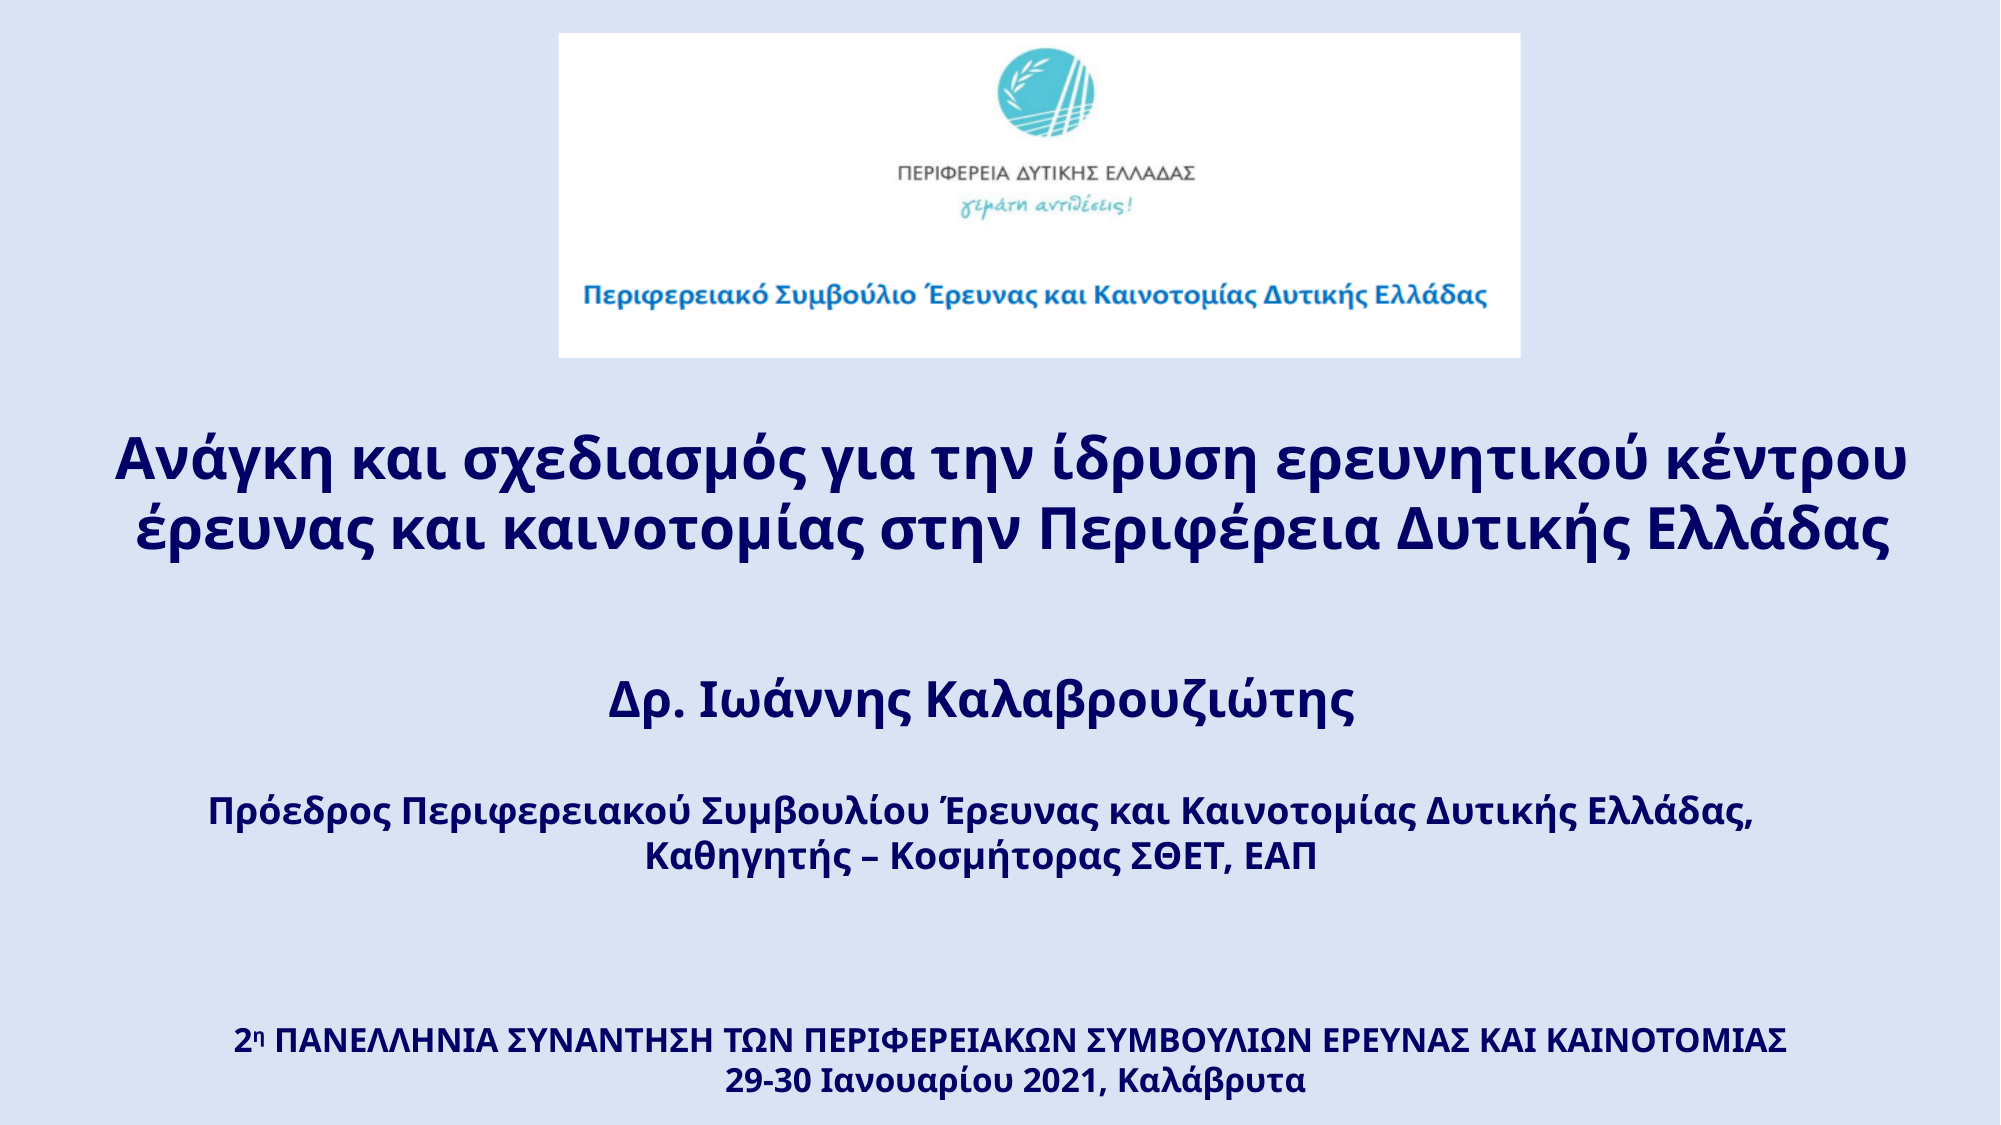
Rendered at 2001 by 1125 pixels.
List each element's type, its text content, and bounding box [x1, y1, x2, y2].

picture [558, 33, 1521, 358]
text_box Ανάγκη και σχεδιασμός για την ίδρυση ερευνητικού κέντρου έρευνας και καινοτομίας στην Περιφέρεια Δυτικής Ελλάδας [100, 413, 1925, 569]
text_box 2η ΠΑΝΕΛΛΗΝΙΑ ΣΥΝΑΝΤΗΣΗ ΤΩΝ ΠΕΡΙΦΕΡΕΙΑΚΩΝ ΣΥΜΒΟΥΛΙΩΝ ΕΡΕΥΝΑΣ ΚΑΙ ΚΑΙΝΟΤΟΜΙΑΣ 29-30 Ιανουαρίου 2021, Καλάβρυτα [31, 1011, 2000, 1107]
text_box Δρ. Ιωάννης Καλαβρουζιώτης Πρόεδρος Περιφερειακού Συμβουλίου Έρευνας και Καινοτομίας Δυτικής Ελλάδας, Καθηγητής – Κοσμήτορας ΣΘΕΤ, ΕΑΠ [100, 659, 1863, 885]
